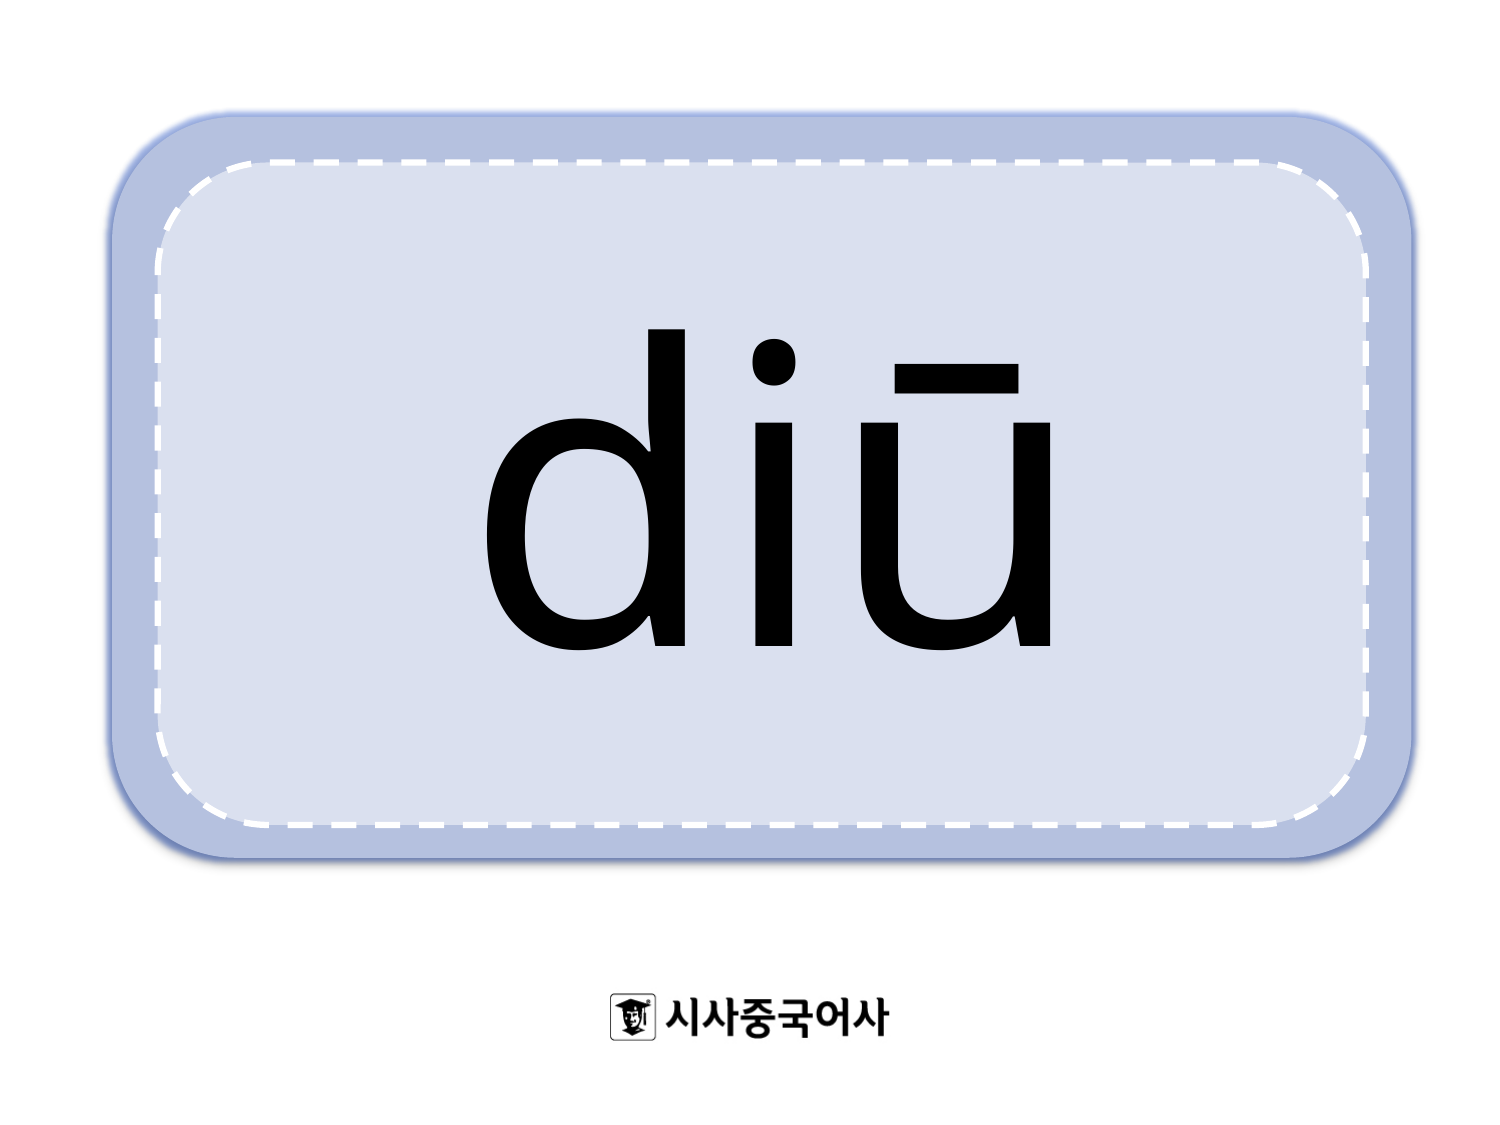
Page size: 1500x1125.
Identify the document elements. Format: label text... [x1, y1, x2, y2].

picture [602, 987, 898, 1047]
text_box diū [171, 149, 1380, 812]
